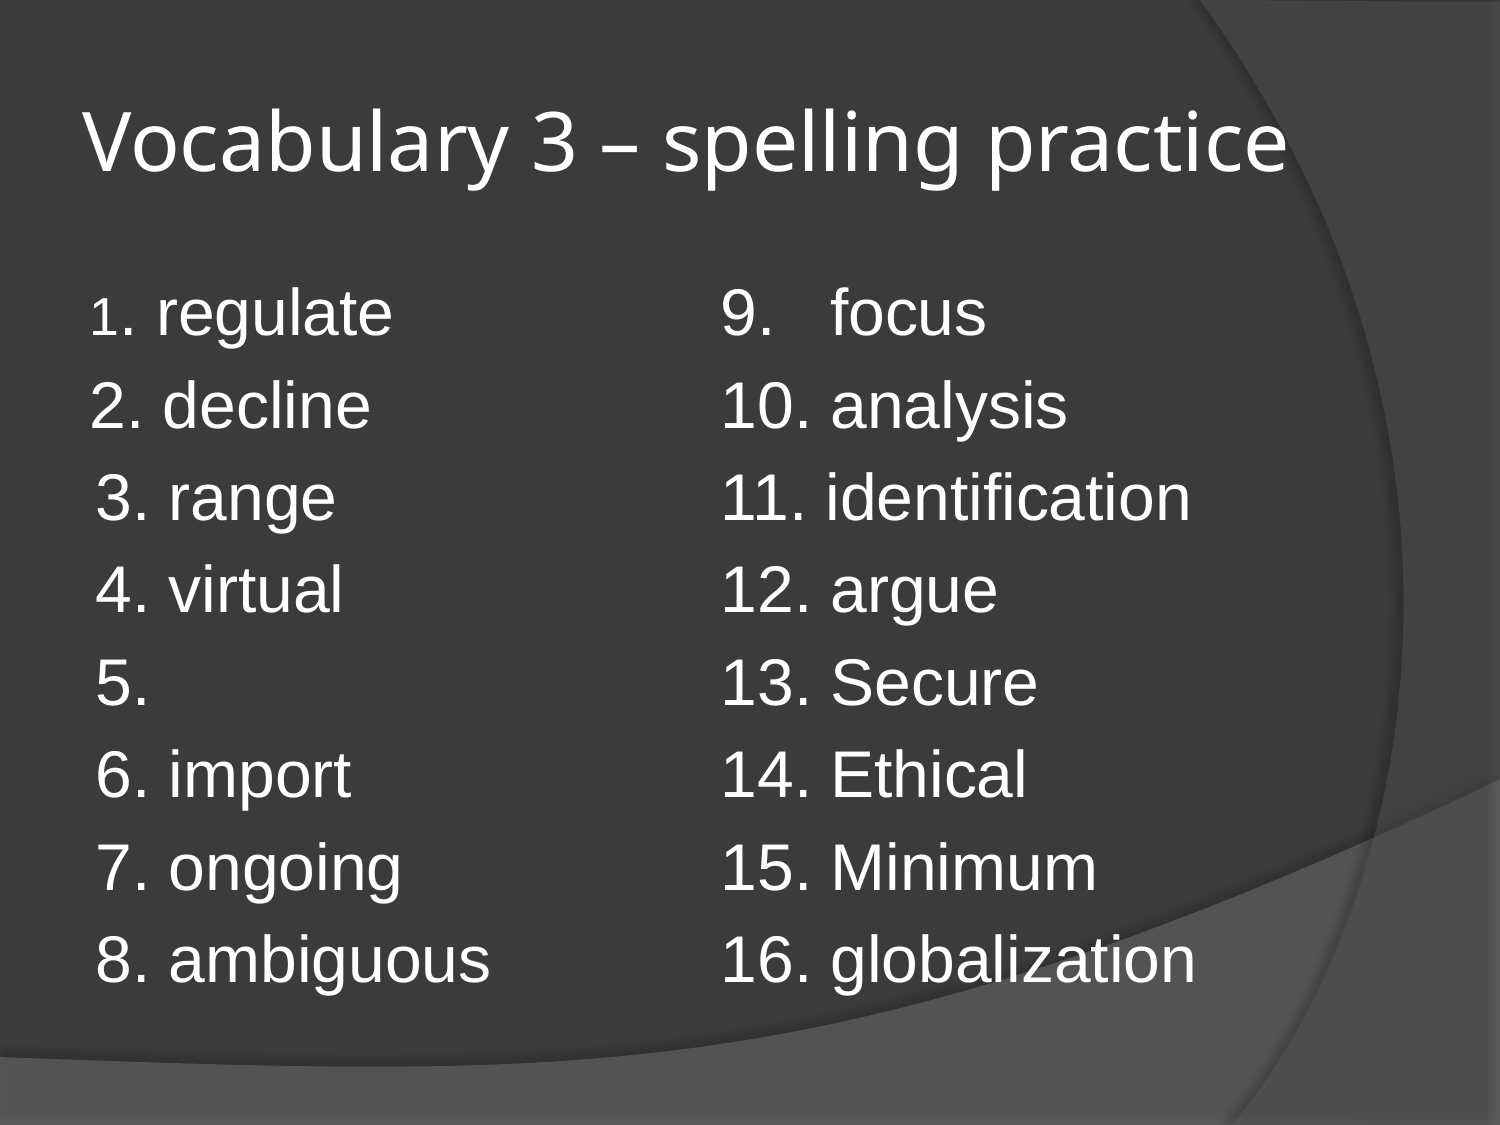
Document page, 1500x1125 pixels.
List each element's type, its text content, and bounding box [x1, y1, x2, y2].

list 9. focus 10. analysis 11. identification 12. argue 13. Secure 14. Ethical 15. Minimum 16. globalization [699, 262, 1300, 1005]
list 1. regulate 2. decline 3. range 4. virtual 5. 6. import 7. ongoing 8. ambiguous [75, 262, 675, 1005]
title Vocabulary 3 – spelling practice [75, 45, 1300, 233]
